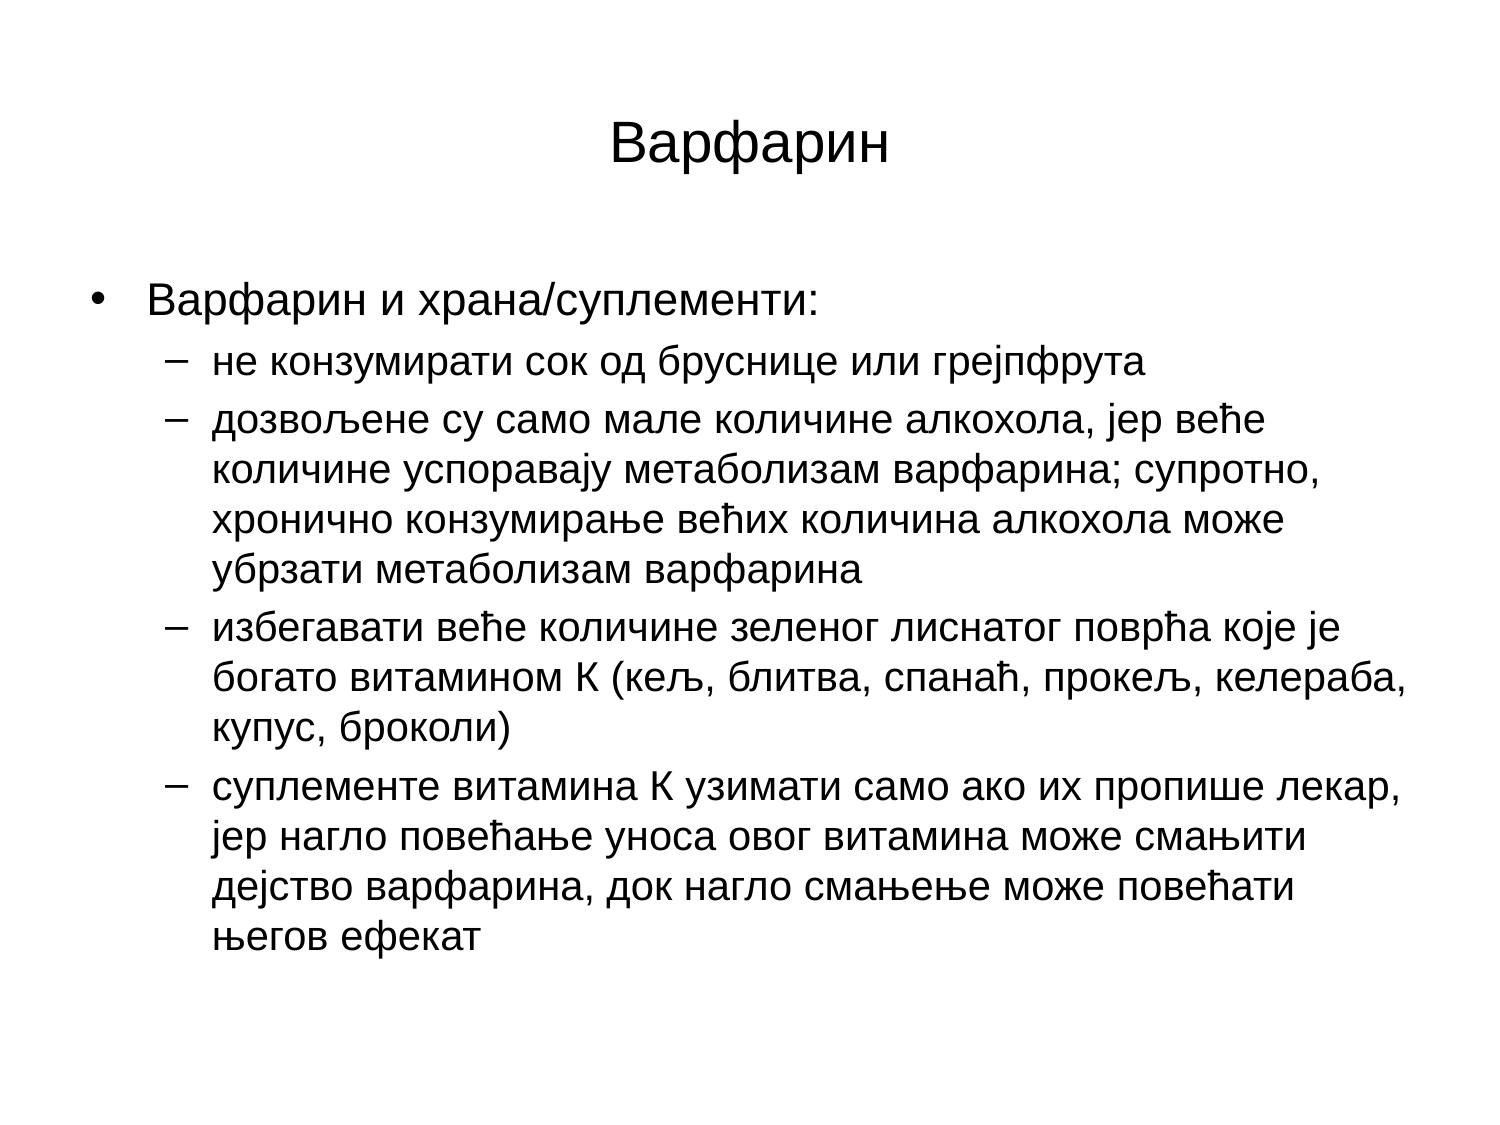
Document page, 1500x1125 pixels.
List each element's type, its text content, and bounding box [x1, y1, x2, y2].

list Варфарин и храна/суплементи: не конзумирати сок од бруснице или грејпфрута дозвољене су само мале количине алкохола, јер веће количине успоравају метаболизам варфарина; супротно, хронично конзумирање већих количина алкохола може убрзати метаболизам варфарина избегавати веће количине зеленог лиснатог поврћа које је богато витамином К (кељ, блитва, спанаћ, прокељ, келераба, купус, броколи) суплементе витамина К узимати само ако их пропише лекар, јер нагло повећање уноса овог витамина може смањити дејство варфарина, док нагло смањење може повећати његов ефекат [75, 262, 1425, 1005]
title Варфарин [75, 45, 1425, 233]
